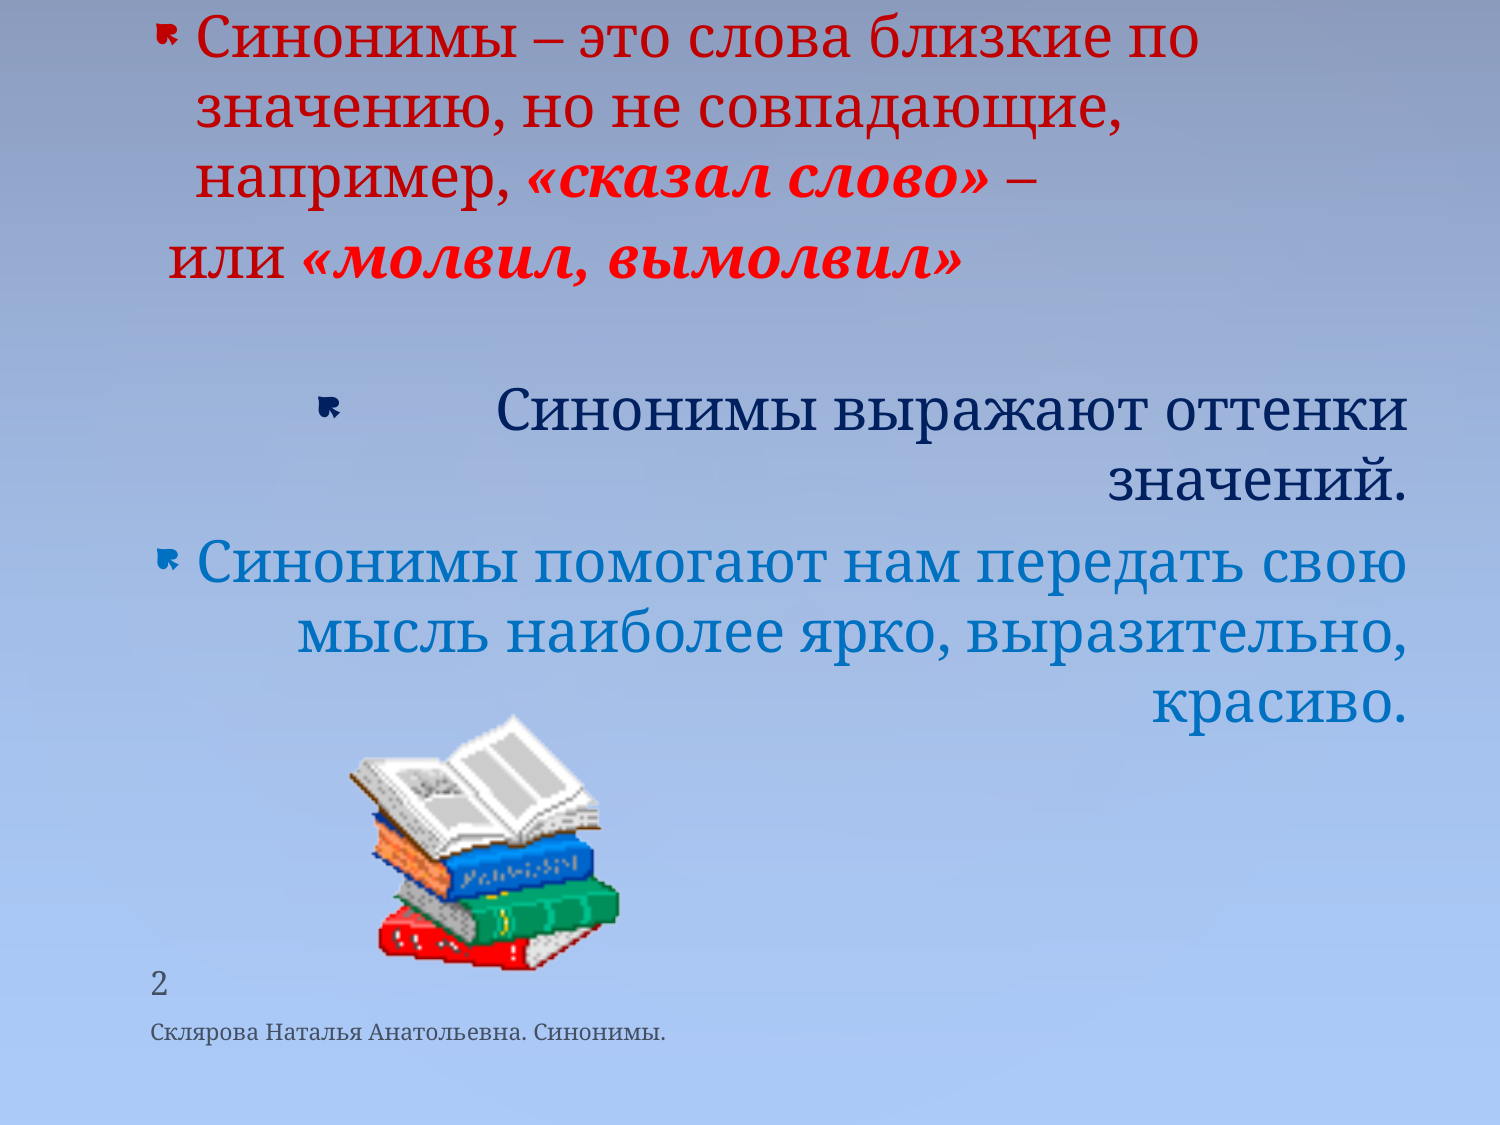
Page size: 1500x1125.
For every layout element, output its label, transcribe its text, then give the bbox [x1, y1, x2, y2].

list Синонимы – это слова близкие по значению, но не совпадающие, например, «сказал слово» – или «молвил, вымолвил» Синонимы выражают оттенки значений. Синонимы помогают нам передать свою мысль наиболее ярко, выразительно, красиво. [135, 66, 1424, 667]
picture [336, 680, 633, 977]
footer Склярова Наталья Анатольевна. Синонимы. [135, 1009, 885, 1070]
slide_number 2 [135, 958, 485, 1009]
